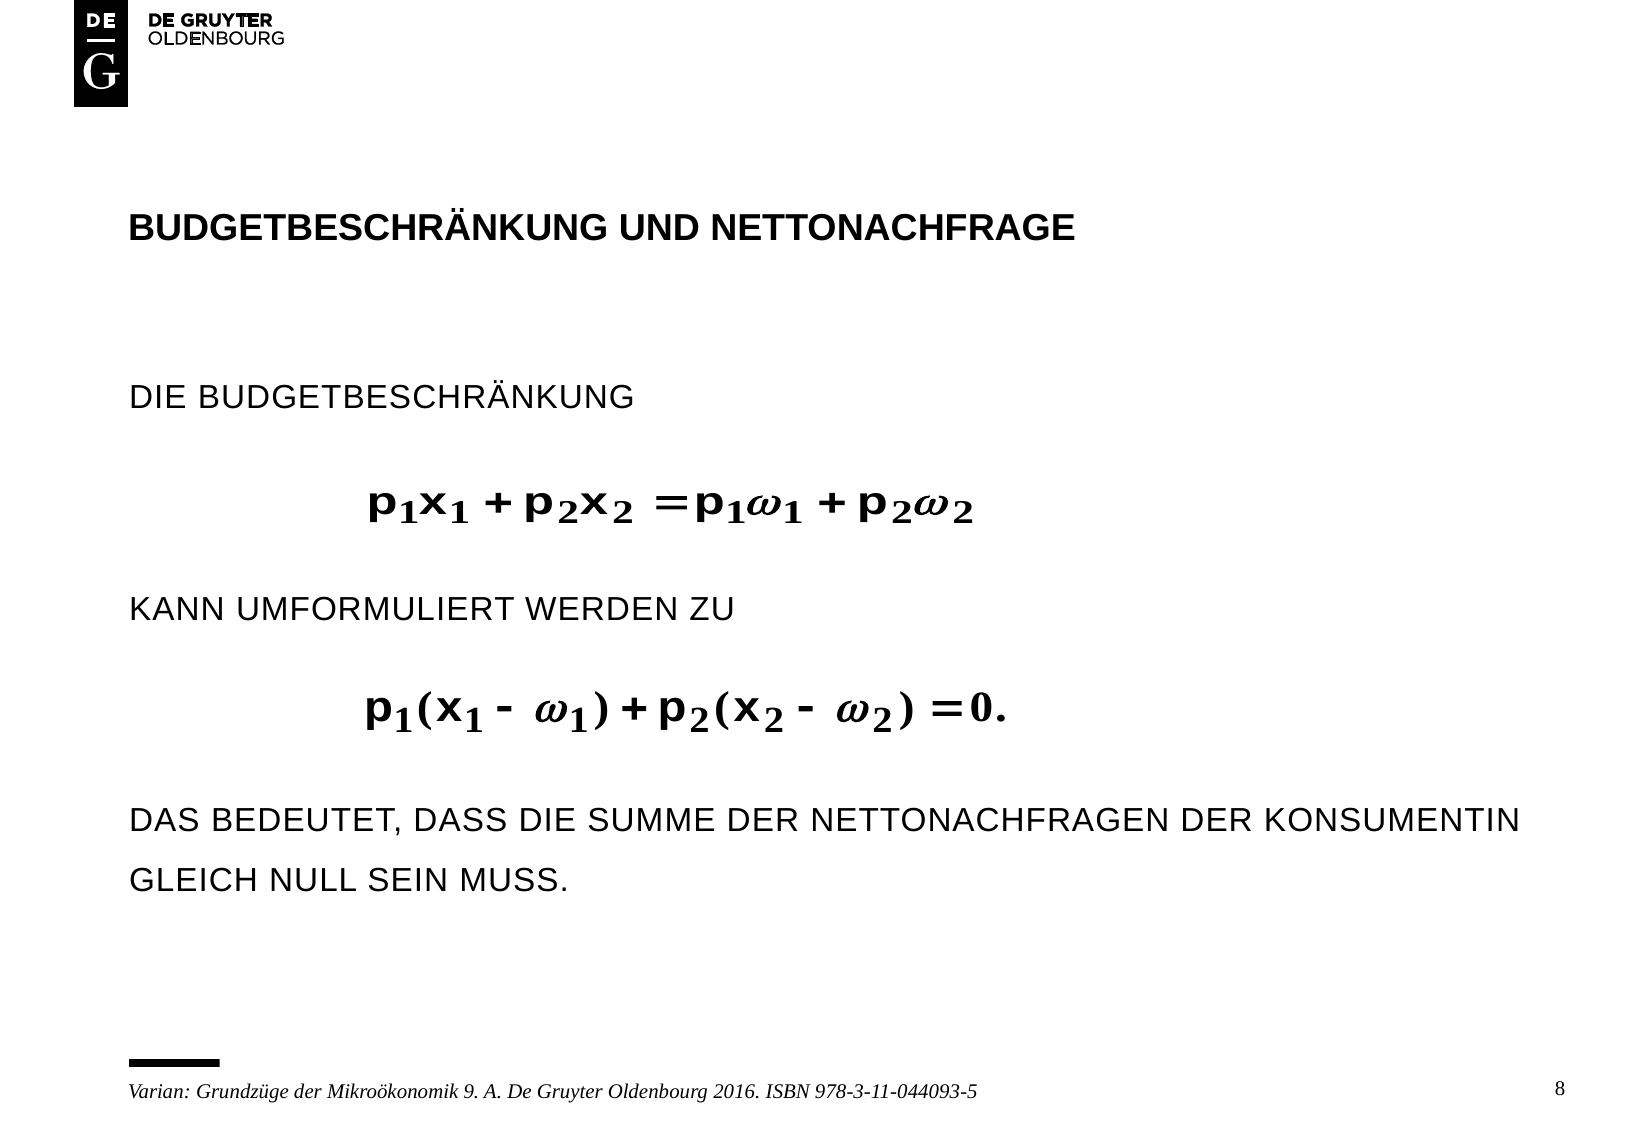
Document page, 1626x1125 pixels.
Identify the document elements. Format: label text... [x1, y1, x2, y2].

title Budgetbeschränkung und nettonachfrage [128, 203, 1555, 285]
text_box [365, 480, 977, 526]
slide_number 8 [1554, 1074, 1614, 1104]
list Die budgetbeschränkung Kann umformuliert werden zu Das bedeutet, dass die summe der nettonachfragen der konsumentin gleich null sein muss. [129, 355, 1556, 1018]
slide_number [128, 1077, 1539, 1108]
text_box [363, 683, 1007, 735]
